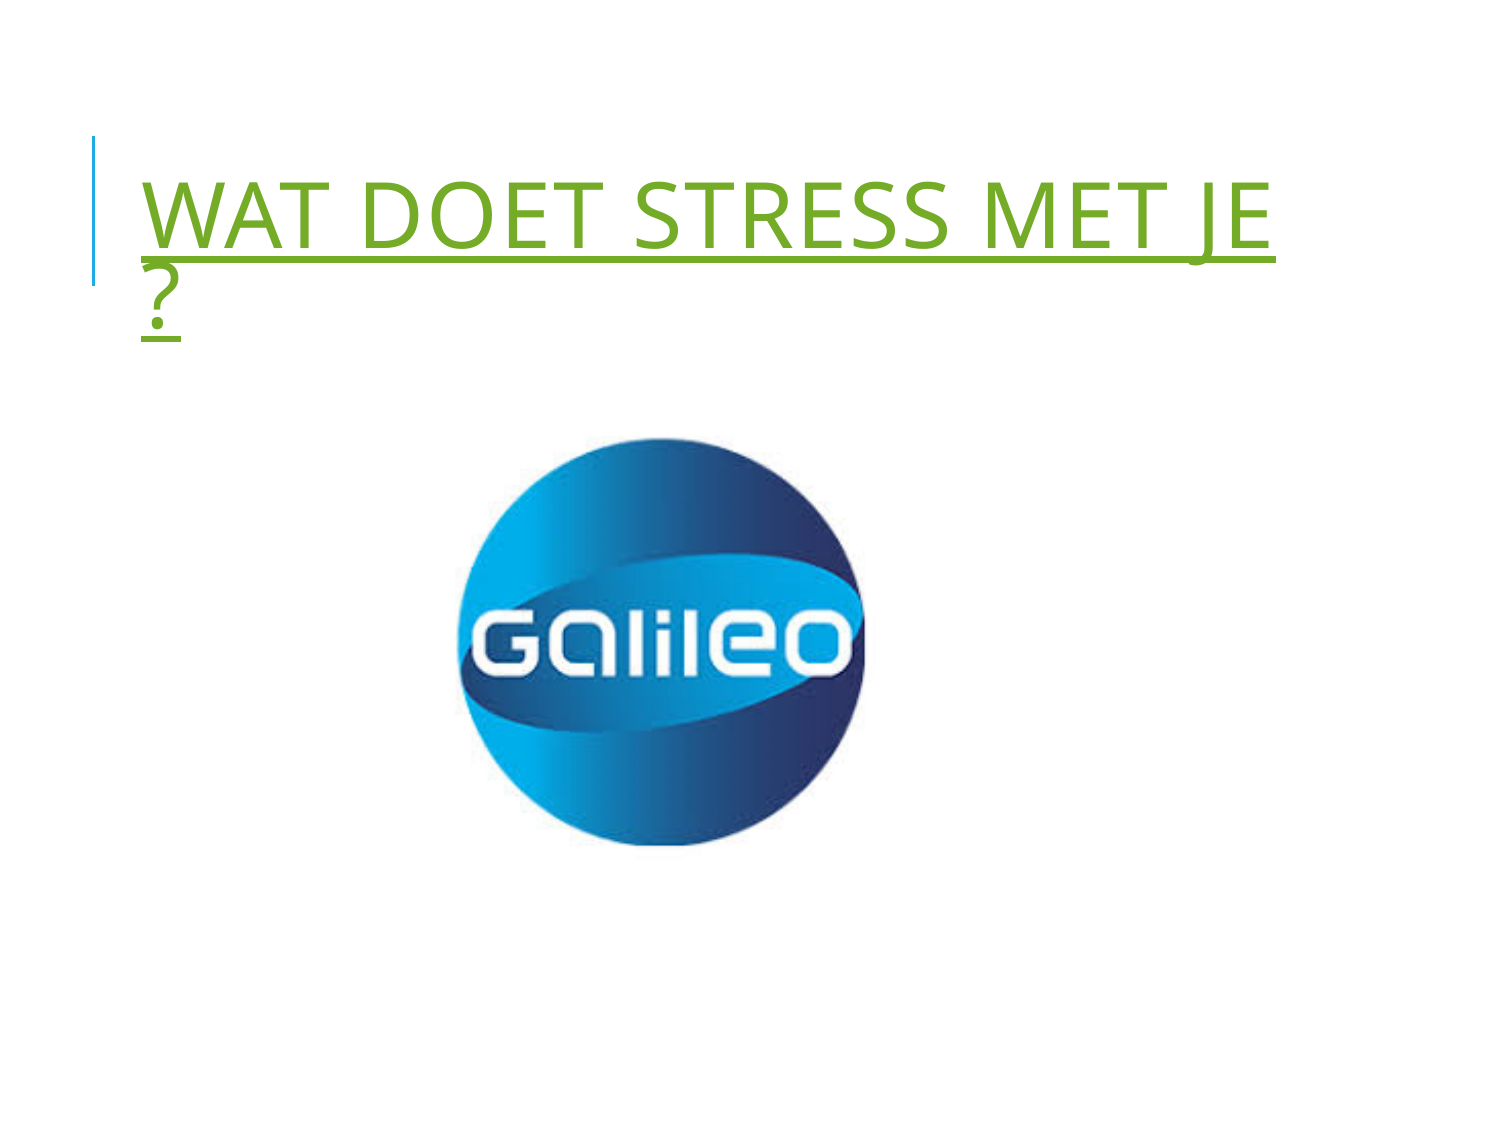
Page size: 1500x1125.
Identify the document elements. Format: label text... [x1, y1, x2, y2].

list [439, 420, 900, 881]
title Wat doet stress met je? [126, 96, 1322, 342]
